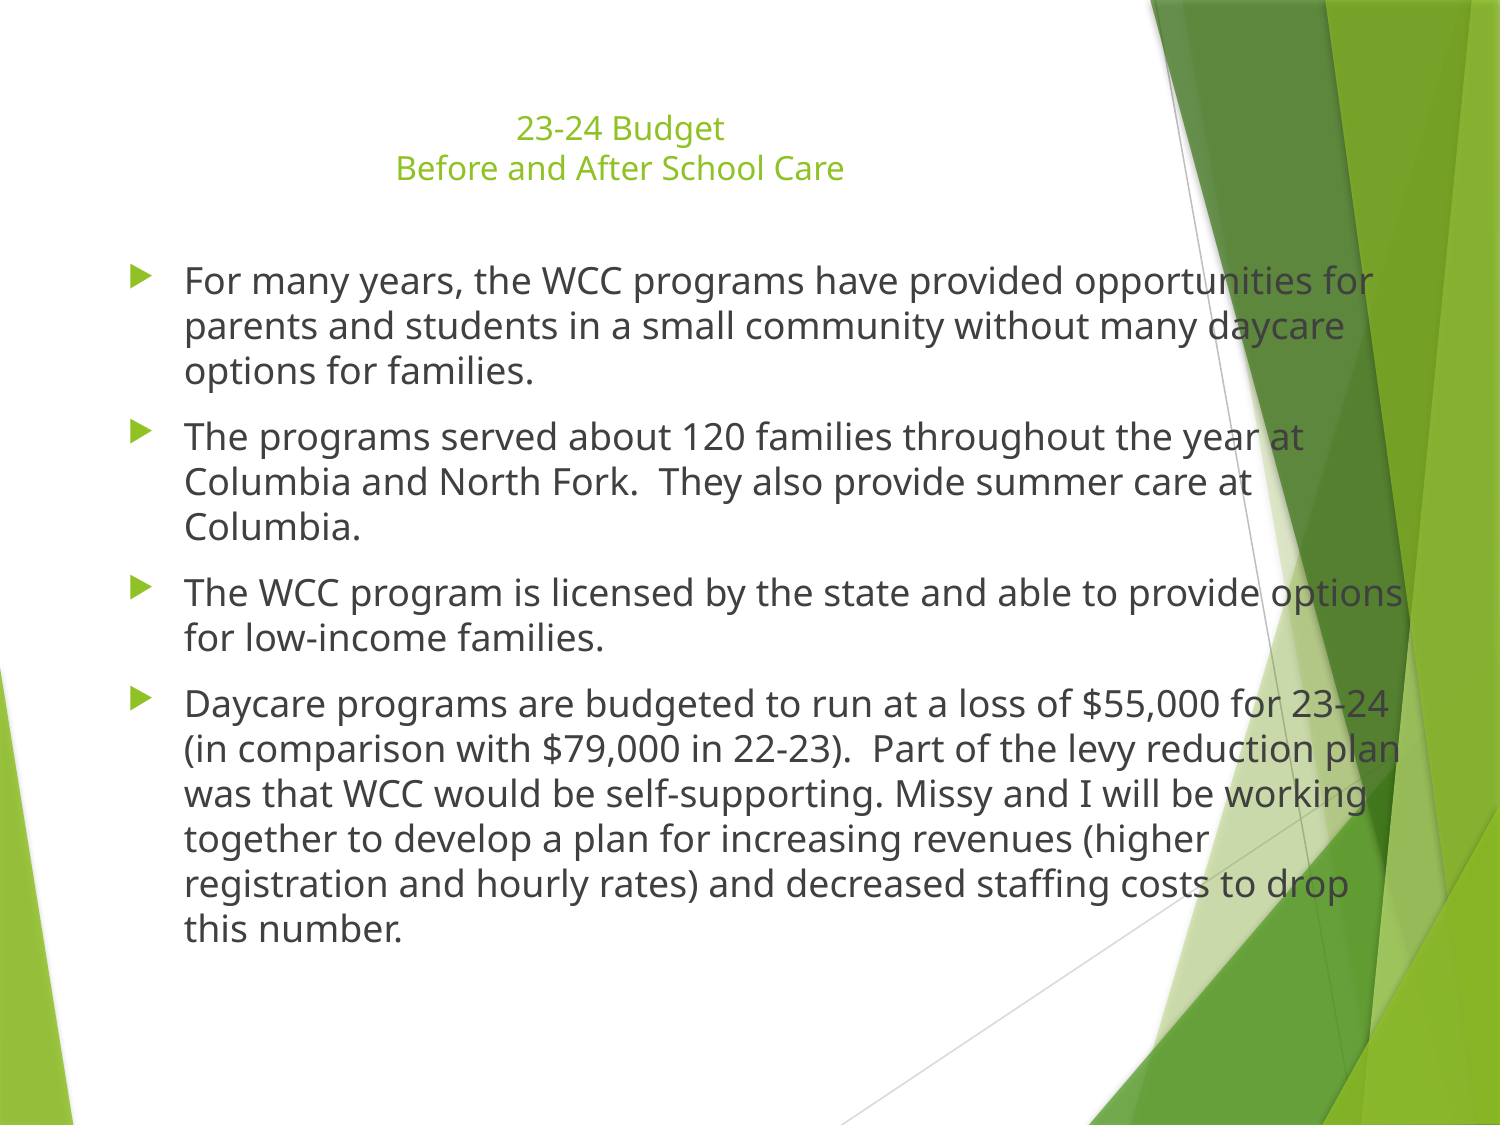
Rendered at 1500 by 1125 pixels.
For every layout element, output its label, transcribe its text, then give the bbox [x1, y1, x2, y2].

title 23-24 Budget Before and After School Care [99, 99, 1142, 200]
list For many years, the WCC programs have provided opportunities for parents and students in a small community without many daycare options for families. The programs served about 120 families throughout the year at Columbia and North Fork. They also provide summer care at Columbia. The WCC program is licensed by the state and able to provide options for low-income families. Daycare programs are budgeted to run at a loss of $55,000 for 23-24 (in comparison with $79,000 in 22-23). Part of the levy reduction plan was that WCC would be self-supporting. Missy and I will be working together to develop a plan for increasing revenues (higher registration and hourly rates) and decreased staffing costs to drop this number. [112, 249, 1438, 963]
